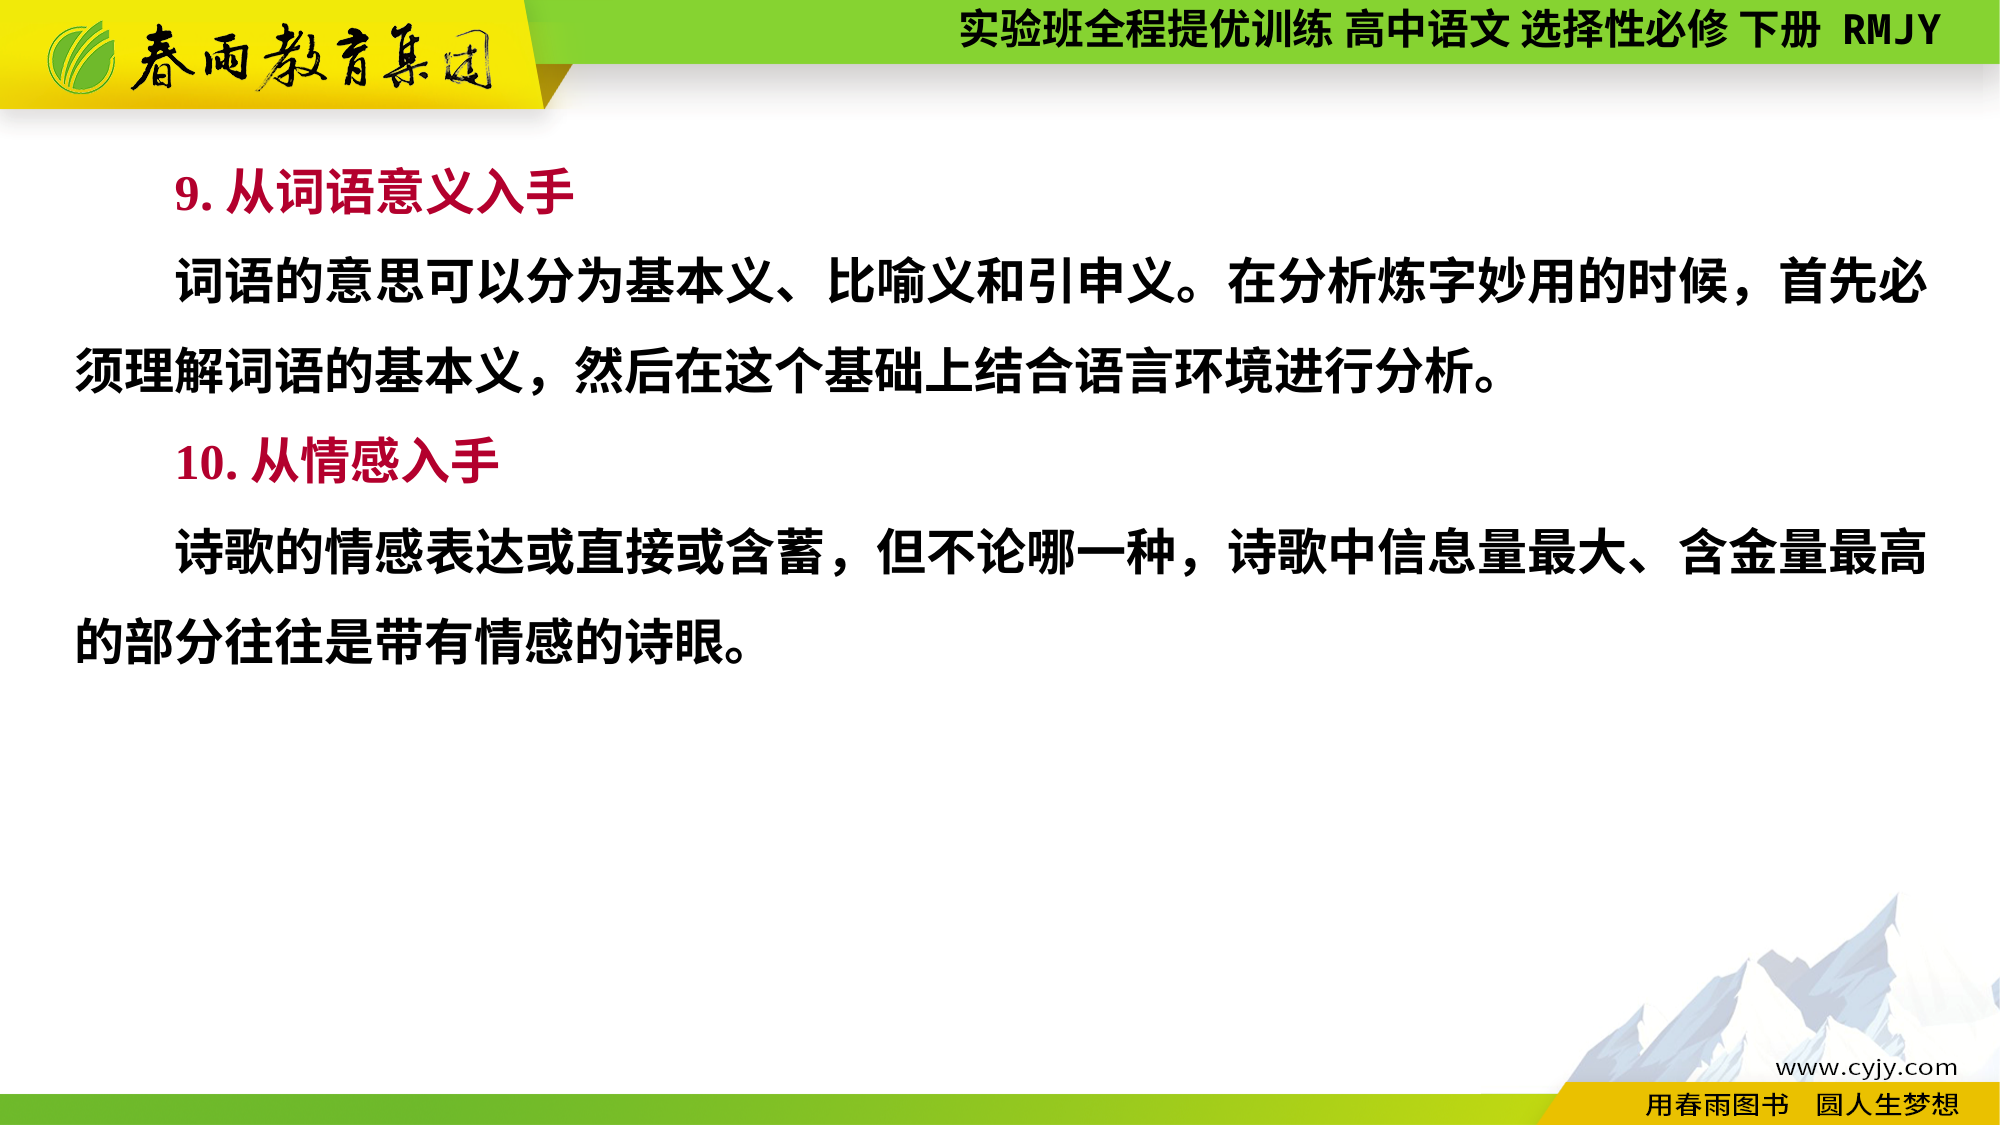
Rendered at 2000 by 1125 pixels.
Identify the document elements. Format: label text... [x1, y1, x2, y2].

picture [0, 0, 2000, 1125]
list 9.从词语意义入手 词语的意思可以分为基本义、比喻义和引申义。在分析炼字妙用的时候，首先必须理解词语的基本义，然后在这个基础上结合语言环境进行分析。 10.从情感入手 诗歌的情感表达或直接或含蓄，但不论哪一种，诗歌中信息量最大、含金量最高的部分往往是带有情感的诗眼。 [59, 122, 1944, 683]
